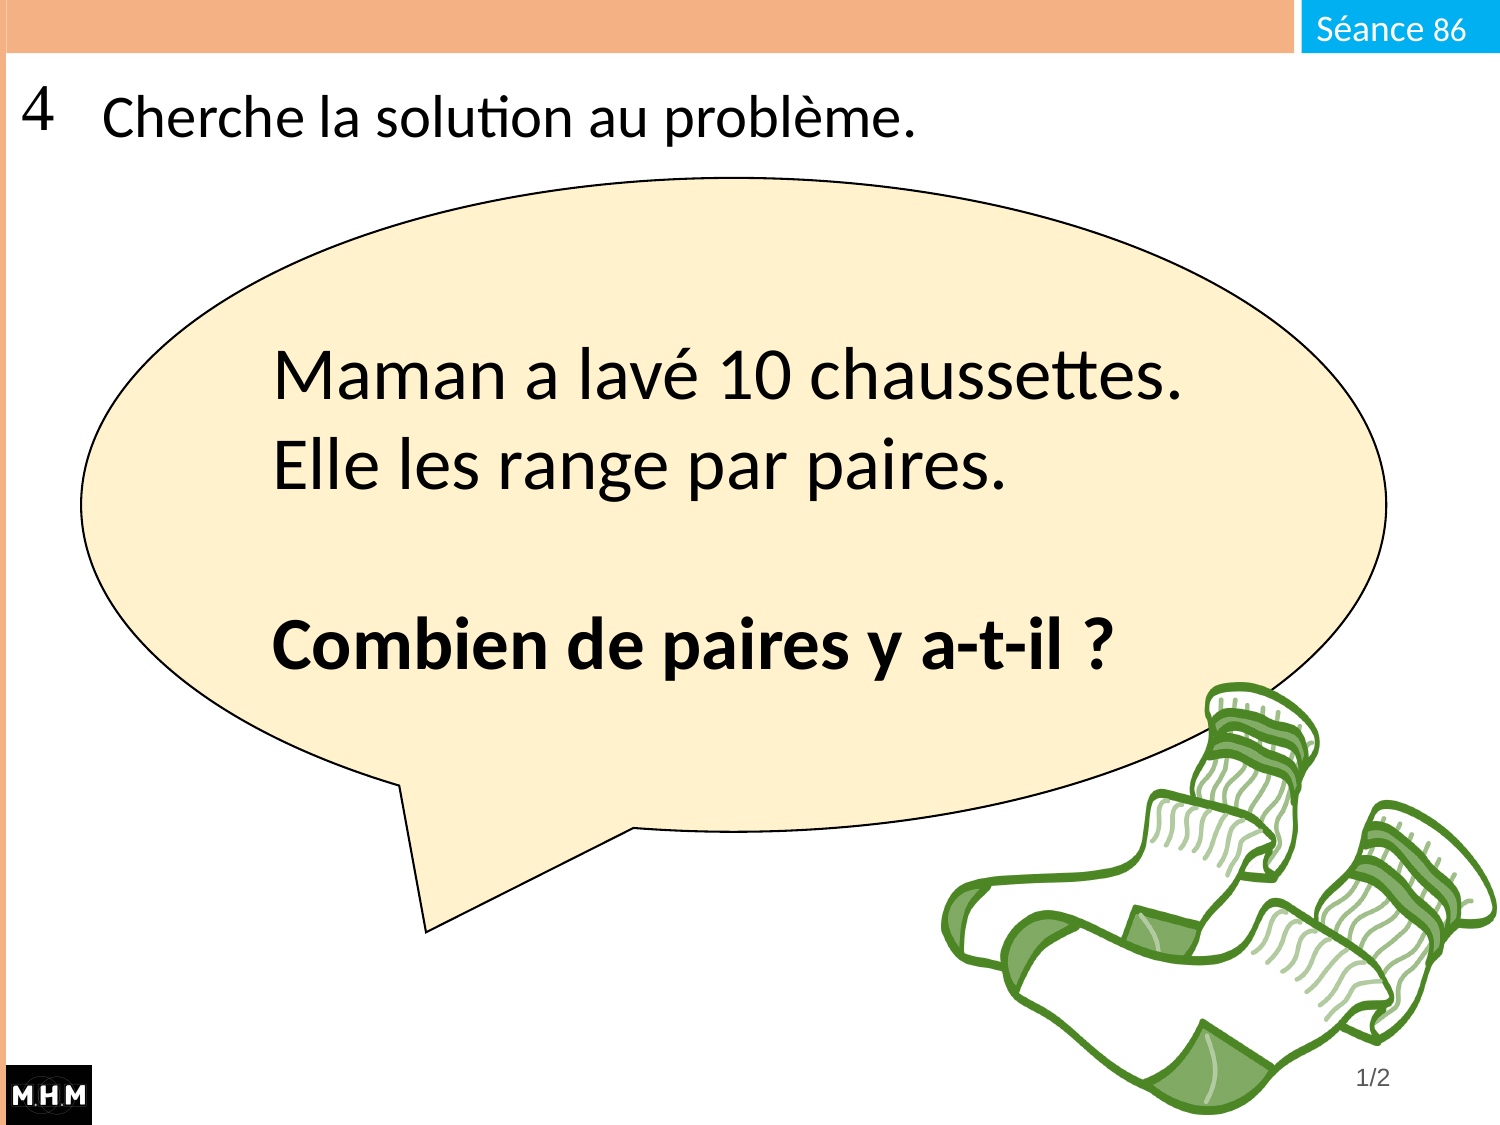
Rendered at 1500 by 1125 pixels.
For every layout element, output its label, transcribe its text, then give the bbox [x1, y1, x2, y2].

text_box Maman a lavé 10 chaussettes. Elle les range par paires. Combien de paires y a-t-il ? [80, 176, 1388, 934]
picture [941, 682, 1497, 1115]
title Cherche la solution au problème. [87, 32, 1382, 158]
picture [6, 1065, 92, 1125]
